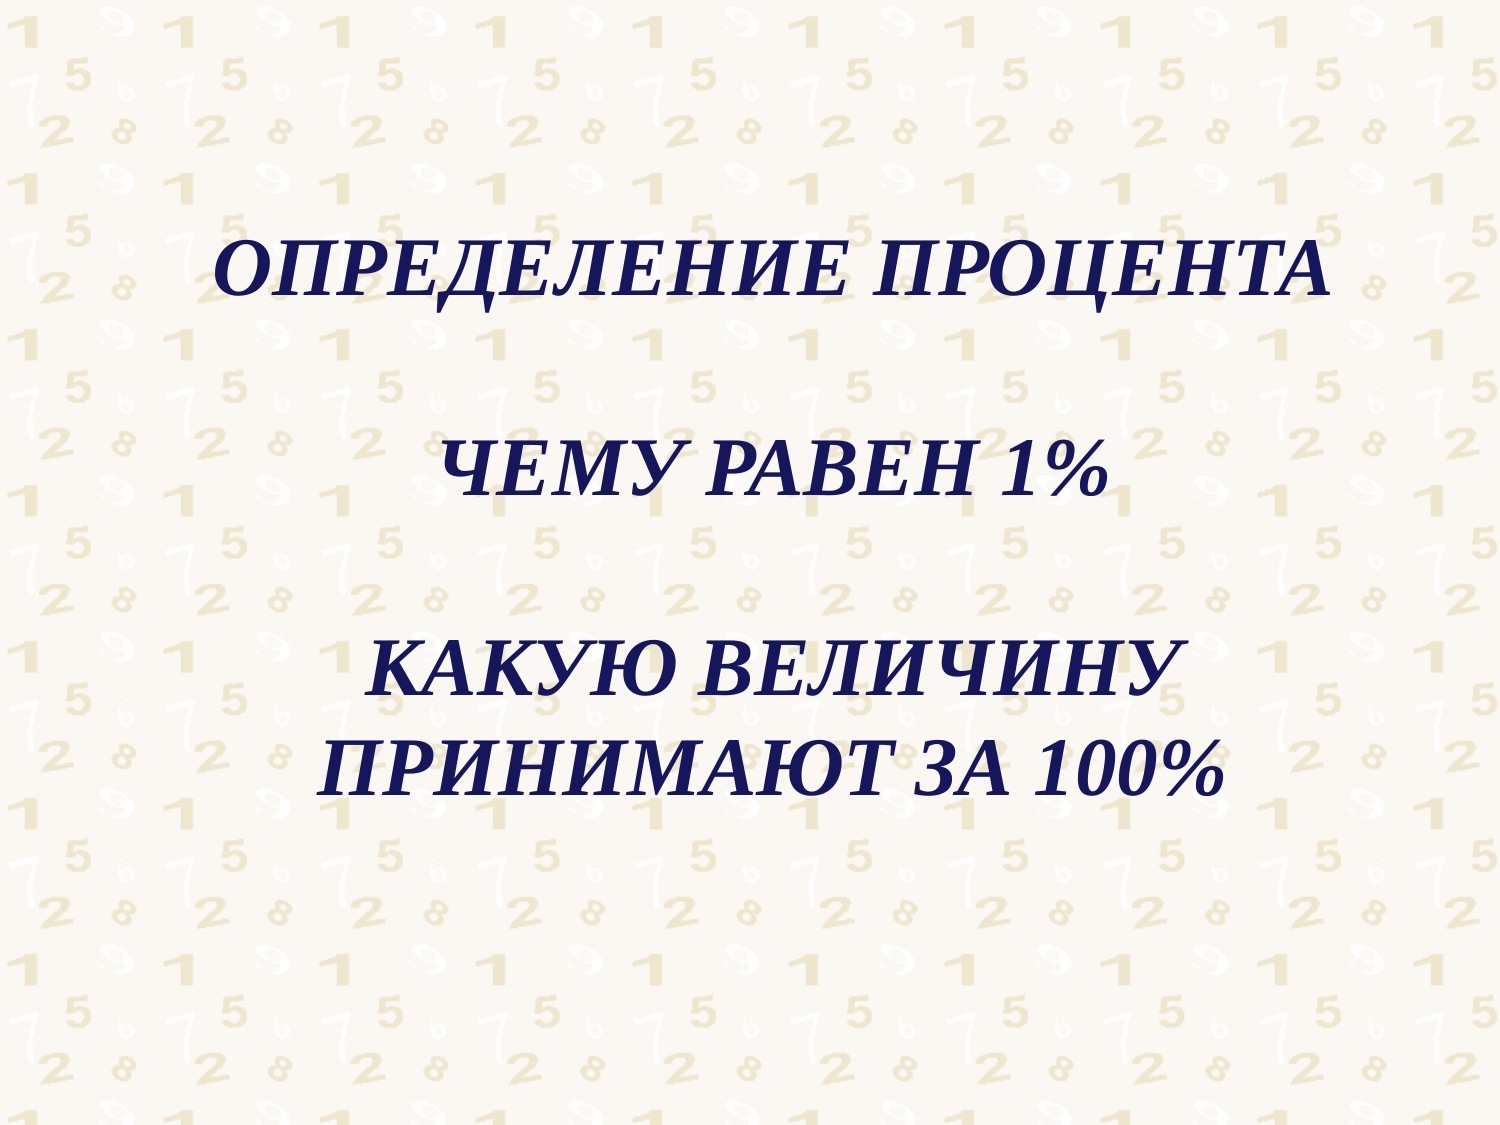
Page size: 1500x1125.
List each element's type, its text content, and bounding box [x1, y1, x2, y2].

title ОПРЕДЕЛЕНИЕ ПРОЦЕНТА ЧЕМУ РАВЕН 1% КАКУЮ ВЕЛИЧИНУ ПРИНИМАЮТ ЗА 100% [135, 361, 1411, 563]
picture [0, 0, 1500, 1125]
